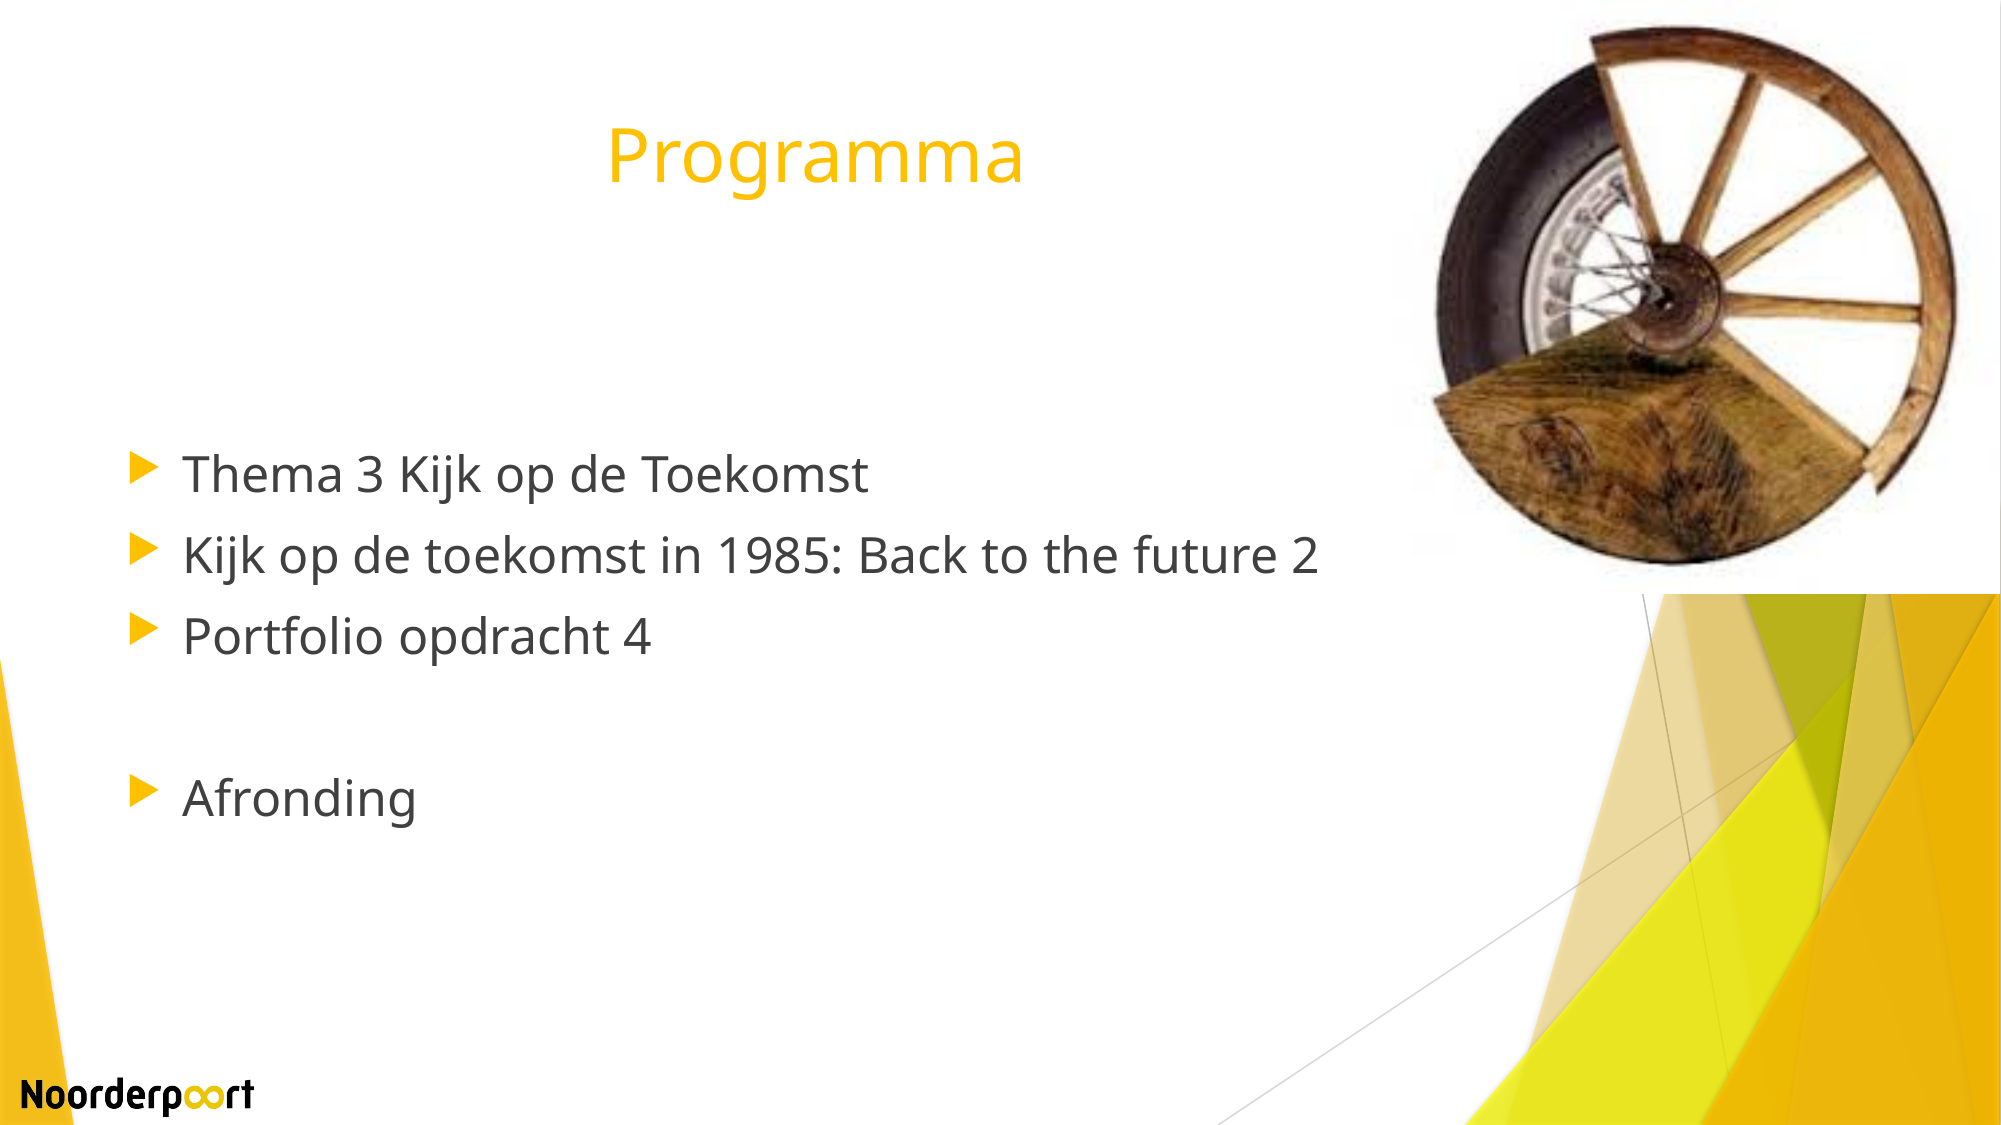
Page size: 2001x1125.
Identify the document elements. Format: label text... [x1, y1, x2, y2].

picture [19, 1075, 255, 1119]
picture [1392, 0, 2000, 595]
list Thema 3 Kijk op de Toekomst Kijk op de toekomst in 1985: Back to the future 2 Portfolio opdracht 4 Afronding [111, 354, 1522, 992]
title Programma [111, 99, 1387, 317]
